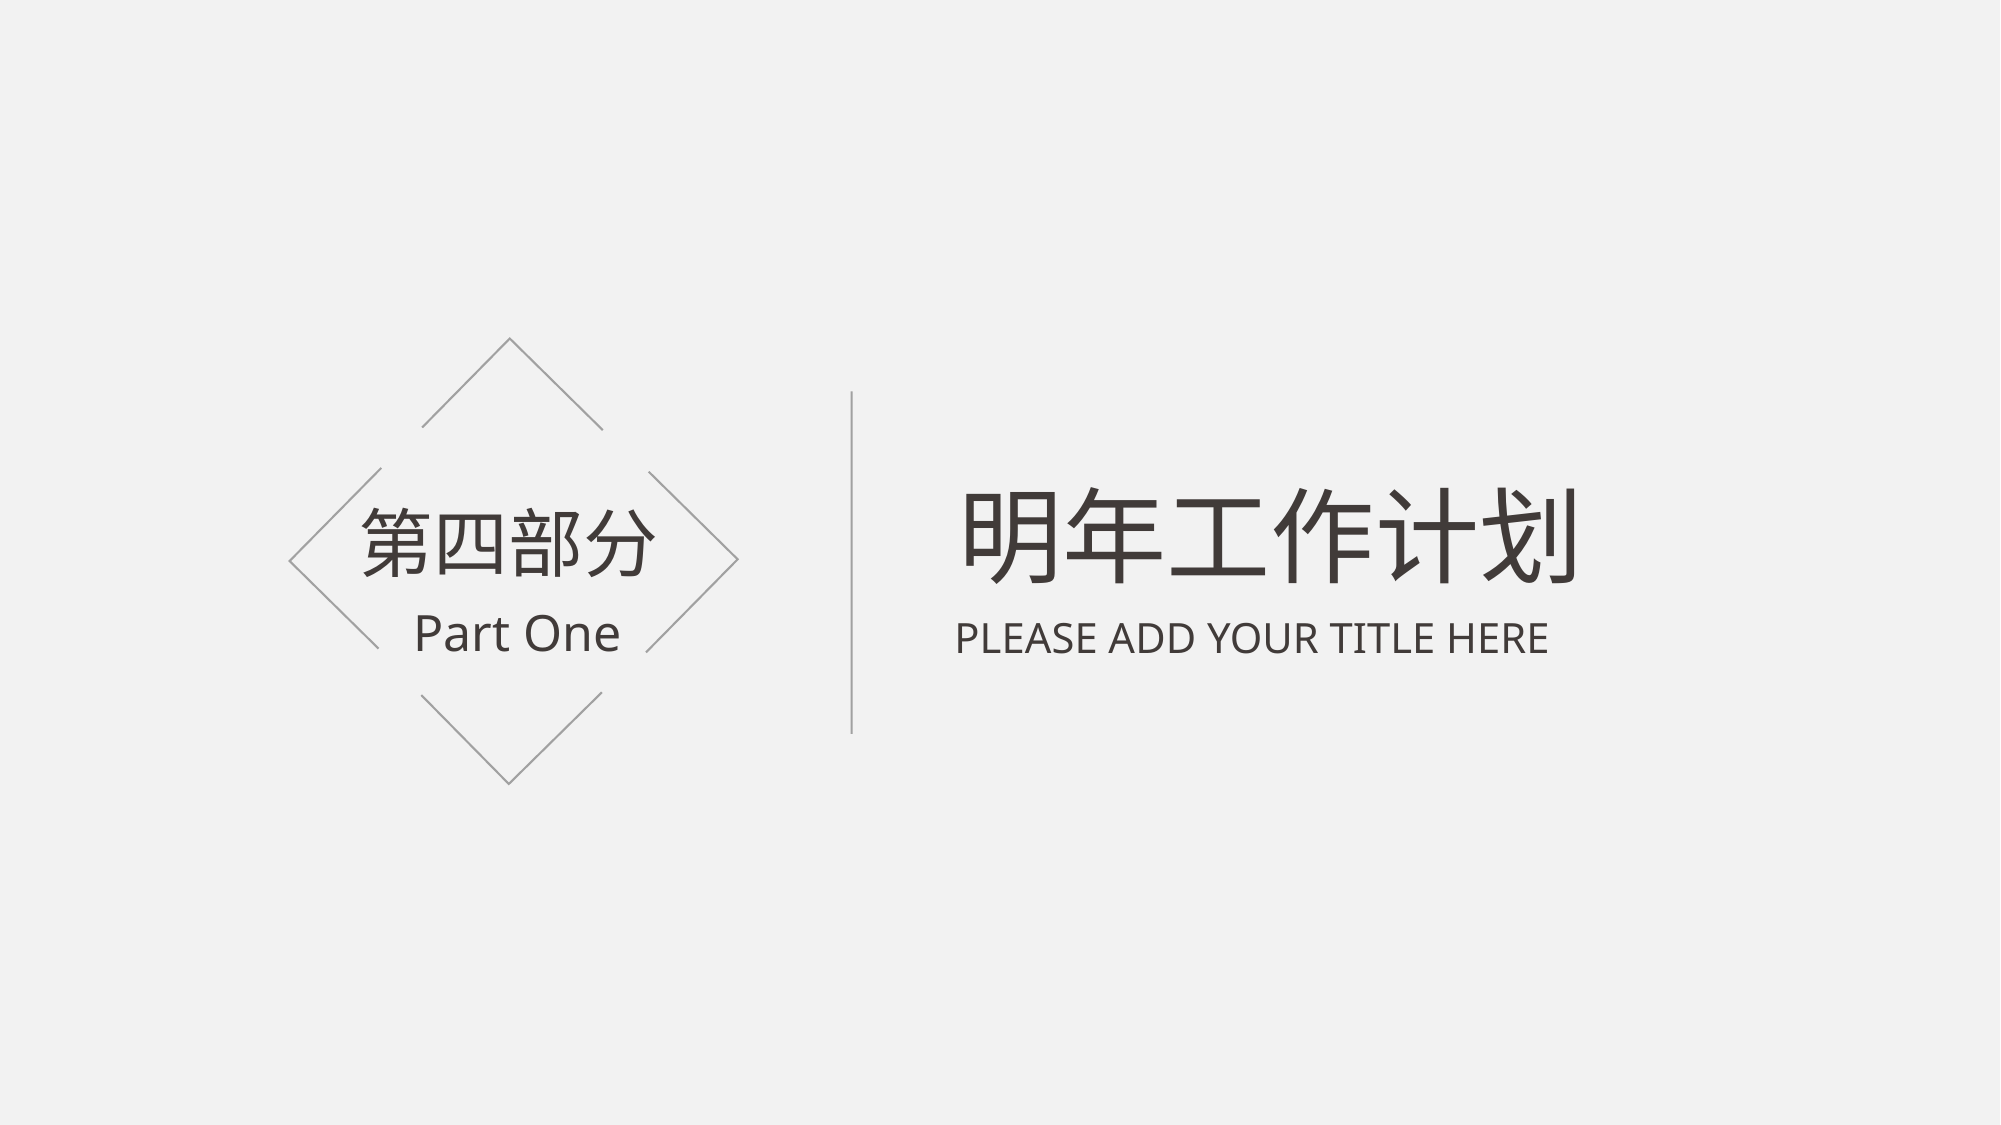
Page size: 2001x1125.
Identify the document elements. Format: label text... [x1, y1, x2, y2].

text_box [289, 338, 738, 784]
text_box 明年工作计划 [937, 463, 1604, 604]
text_box PLEASE ADD YOUR TITLE HERE [937, 604, 1567, 670]
